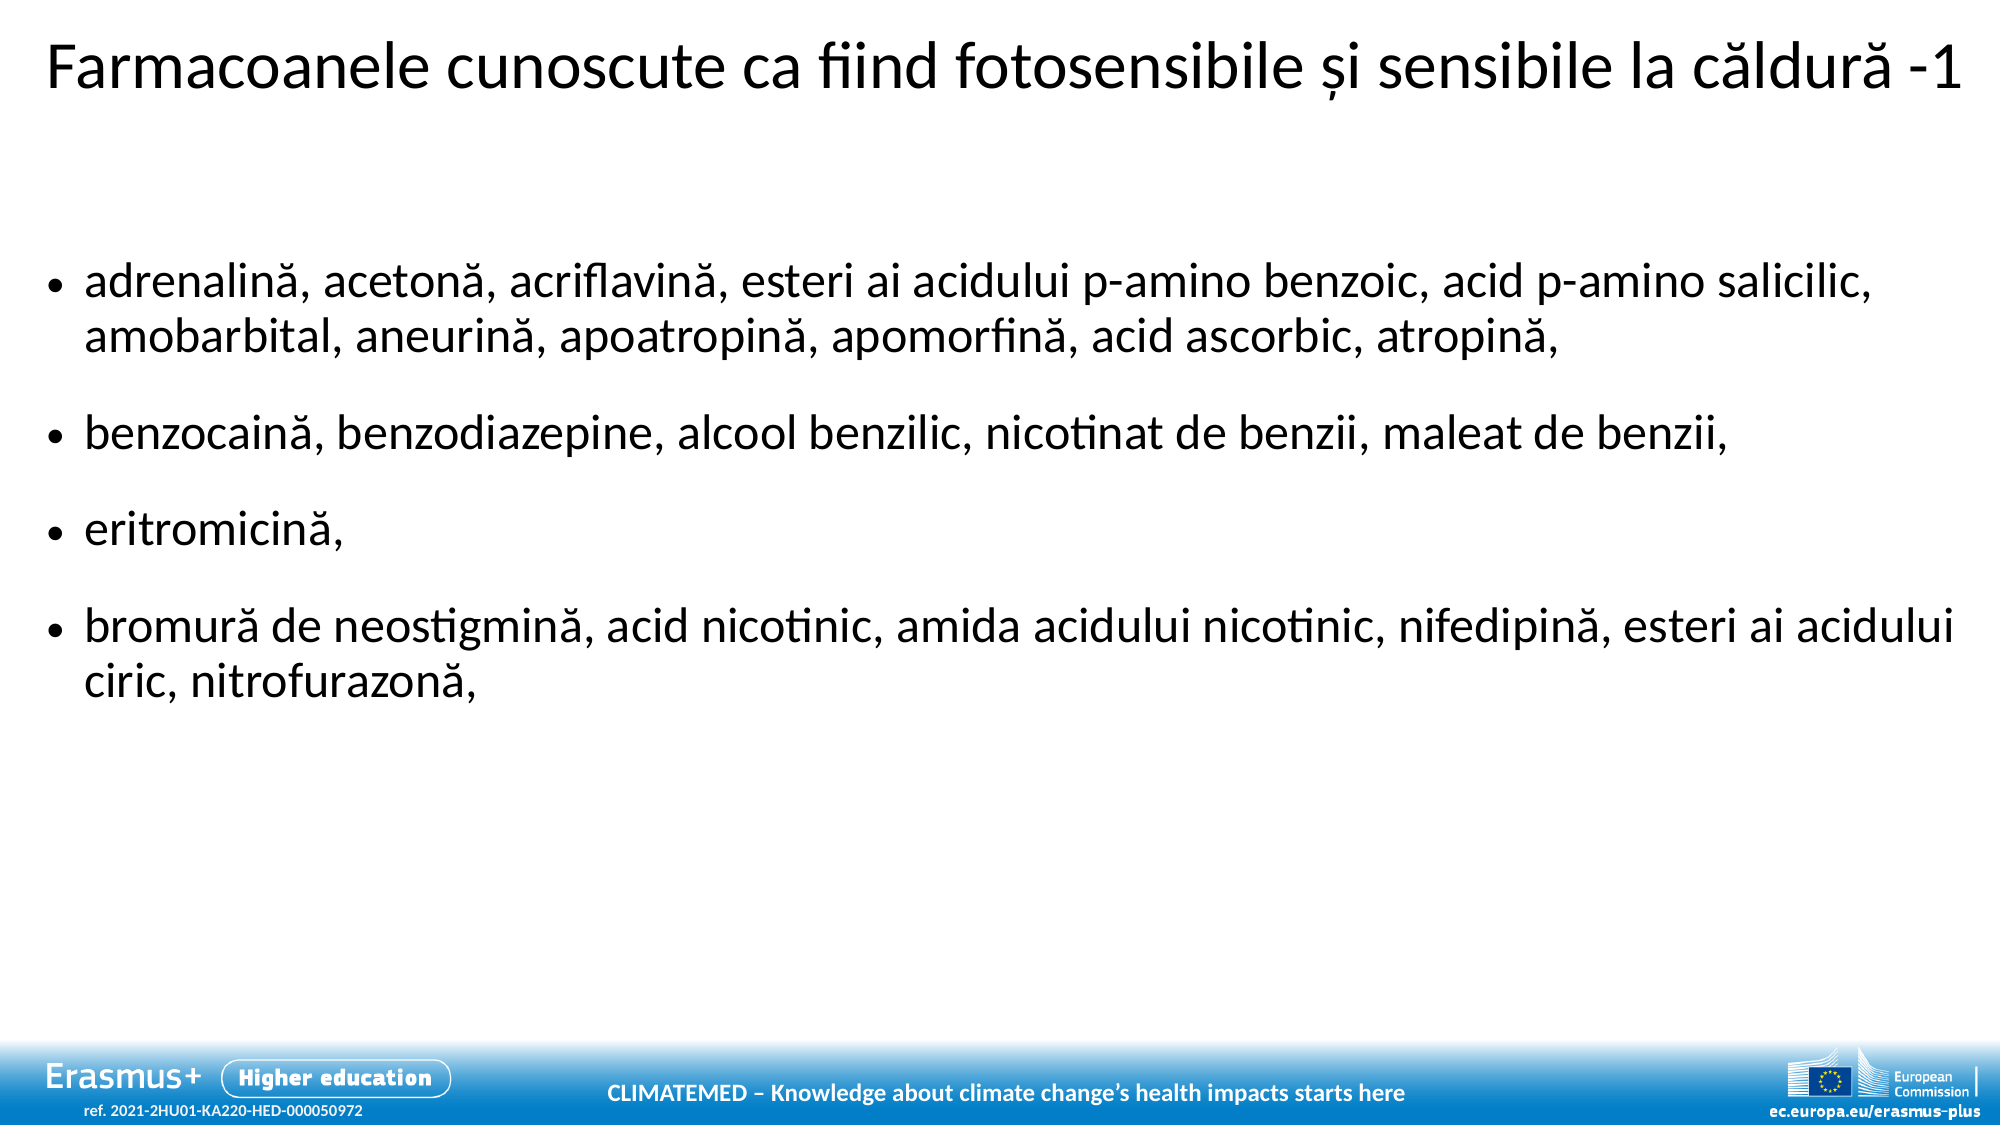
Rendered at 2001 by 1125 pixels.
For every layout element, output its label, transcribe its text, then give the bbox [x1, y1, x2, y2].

list adrenalină, acetonă, acriflavină, esteri ai acidului p-amino benzoic, acid p-amino salicilic, amobarbital, aneurină, apoatropină, apomorfină, acid ascorbic, atropină, benzocaină, benzodiazepine, alcool benzilic, nicotinat de benzii, maleat de benzii, eritromicină, bromură de neostigmină, acid nicotinic, amida acidului nicotinic, nifedipină, esteri ai acidului ciric, nitrofurazonă, [31, 247, 1984, 1035]
title Farmacoanele cunoscute ca fiind fotosensibile și sensibile la căldură -1 [31, 25, 1984, 116]
picture [0, 899, 2000, 1125]
